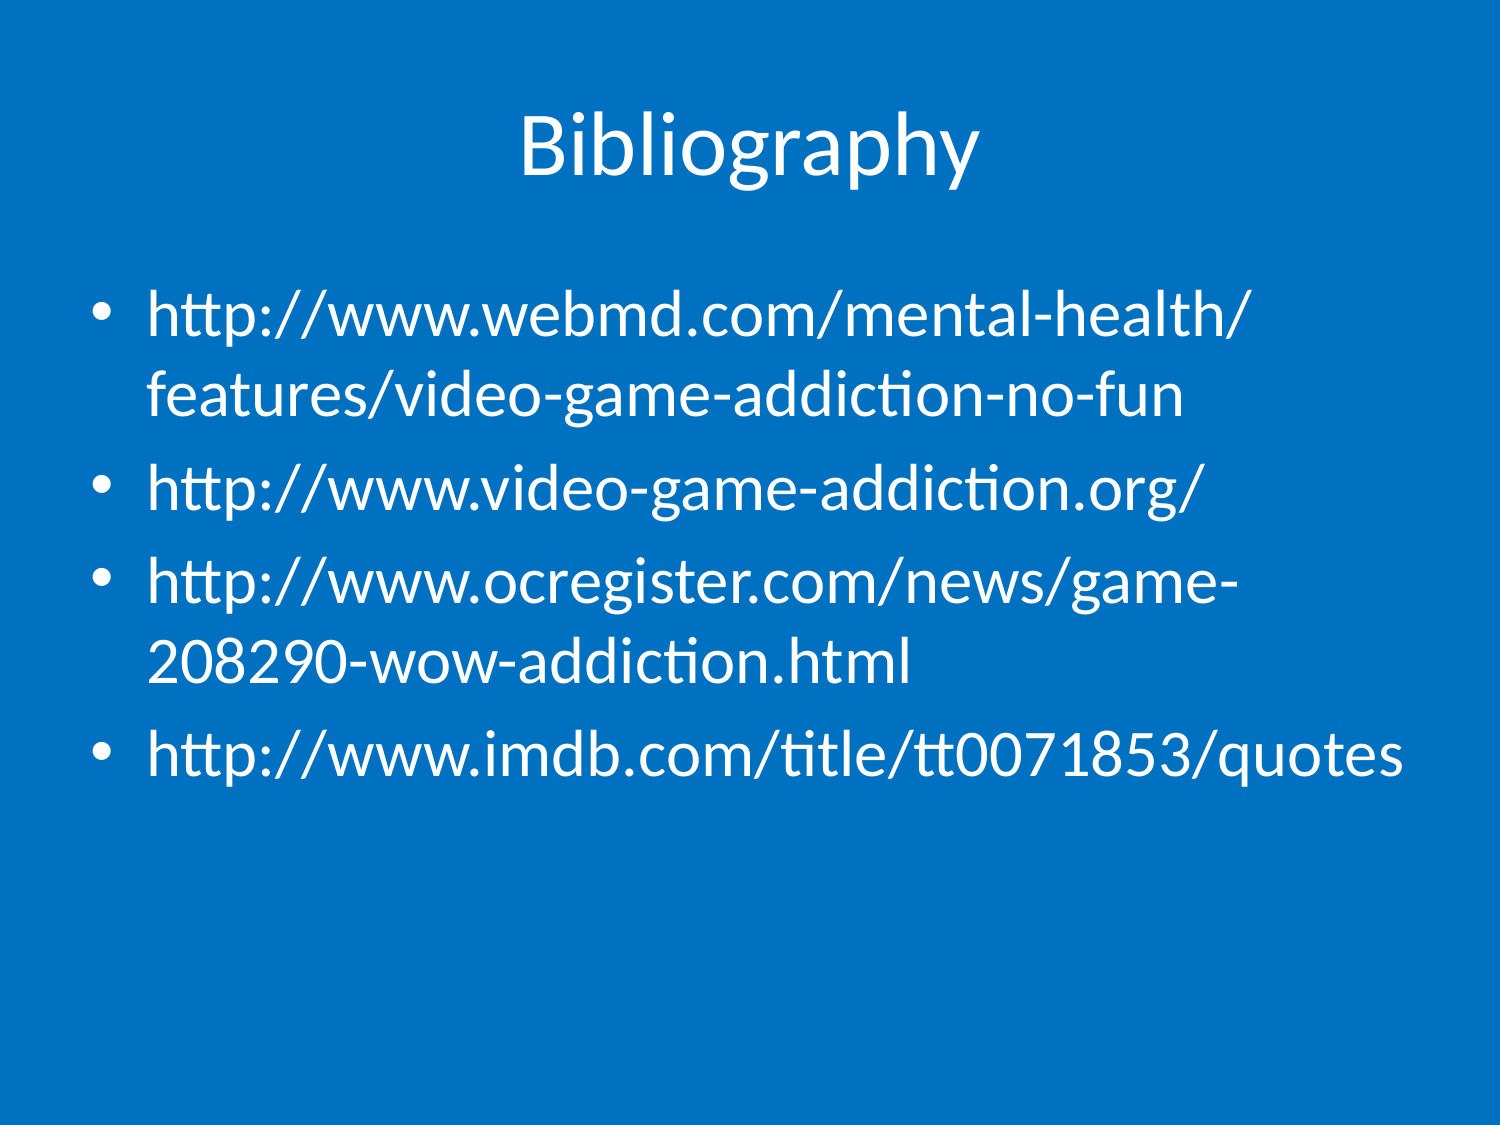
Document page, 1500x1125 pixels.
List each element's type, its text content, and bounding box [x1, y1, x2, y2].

title Bibliography [75, 45, 1425, 233]
list http://www.webmd.com/mental-health/features/video-game-addiction-no-fun http://www.video-game-addiction.org/ http://www.ocregister.com/news/game-208290-wow-addiction.html http://www.imdb.com/title/tt0071853/quotes [75, 262, 1425, 1005]
